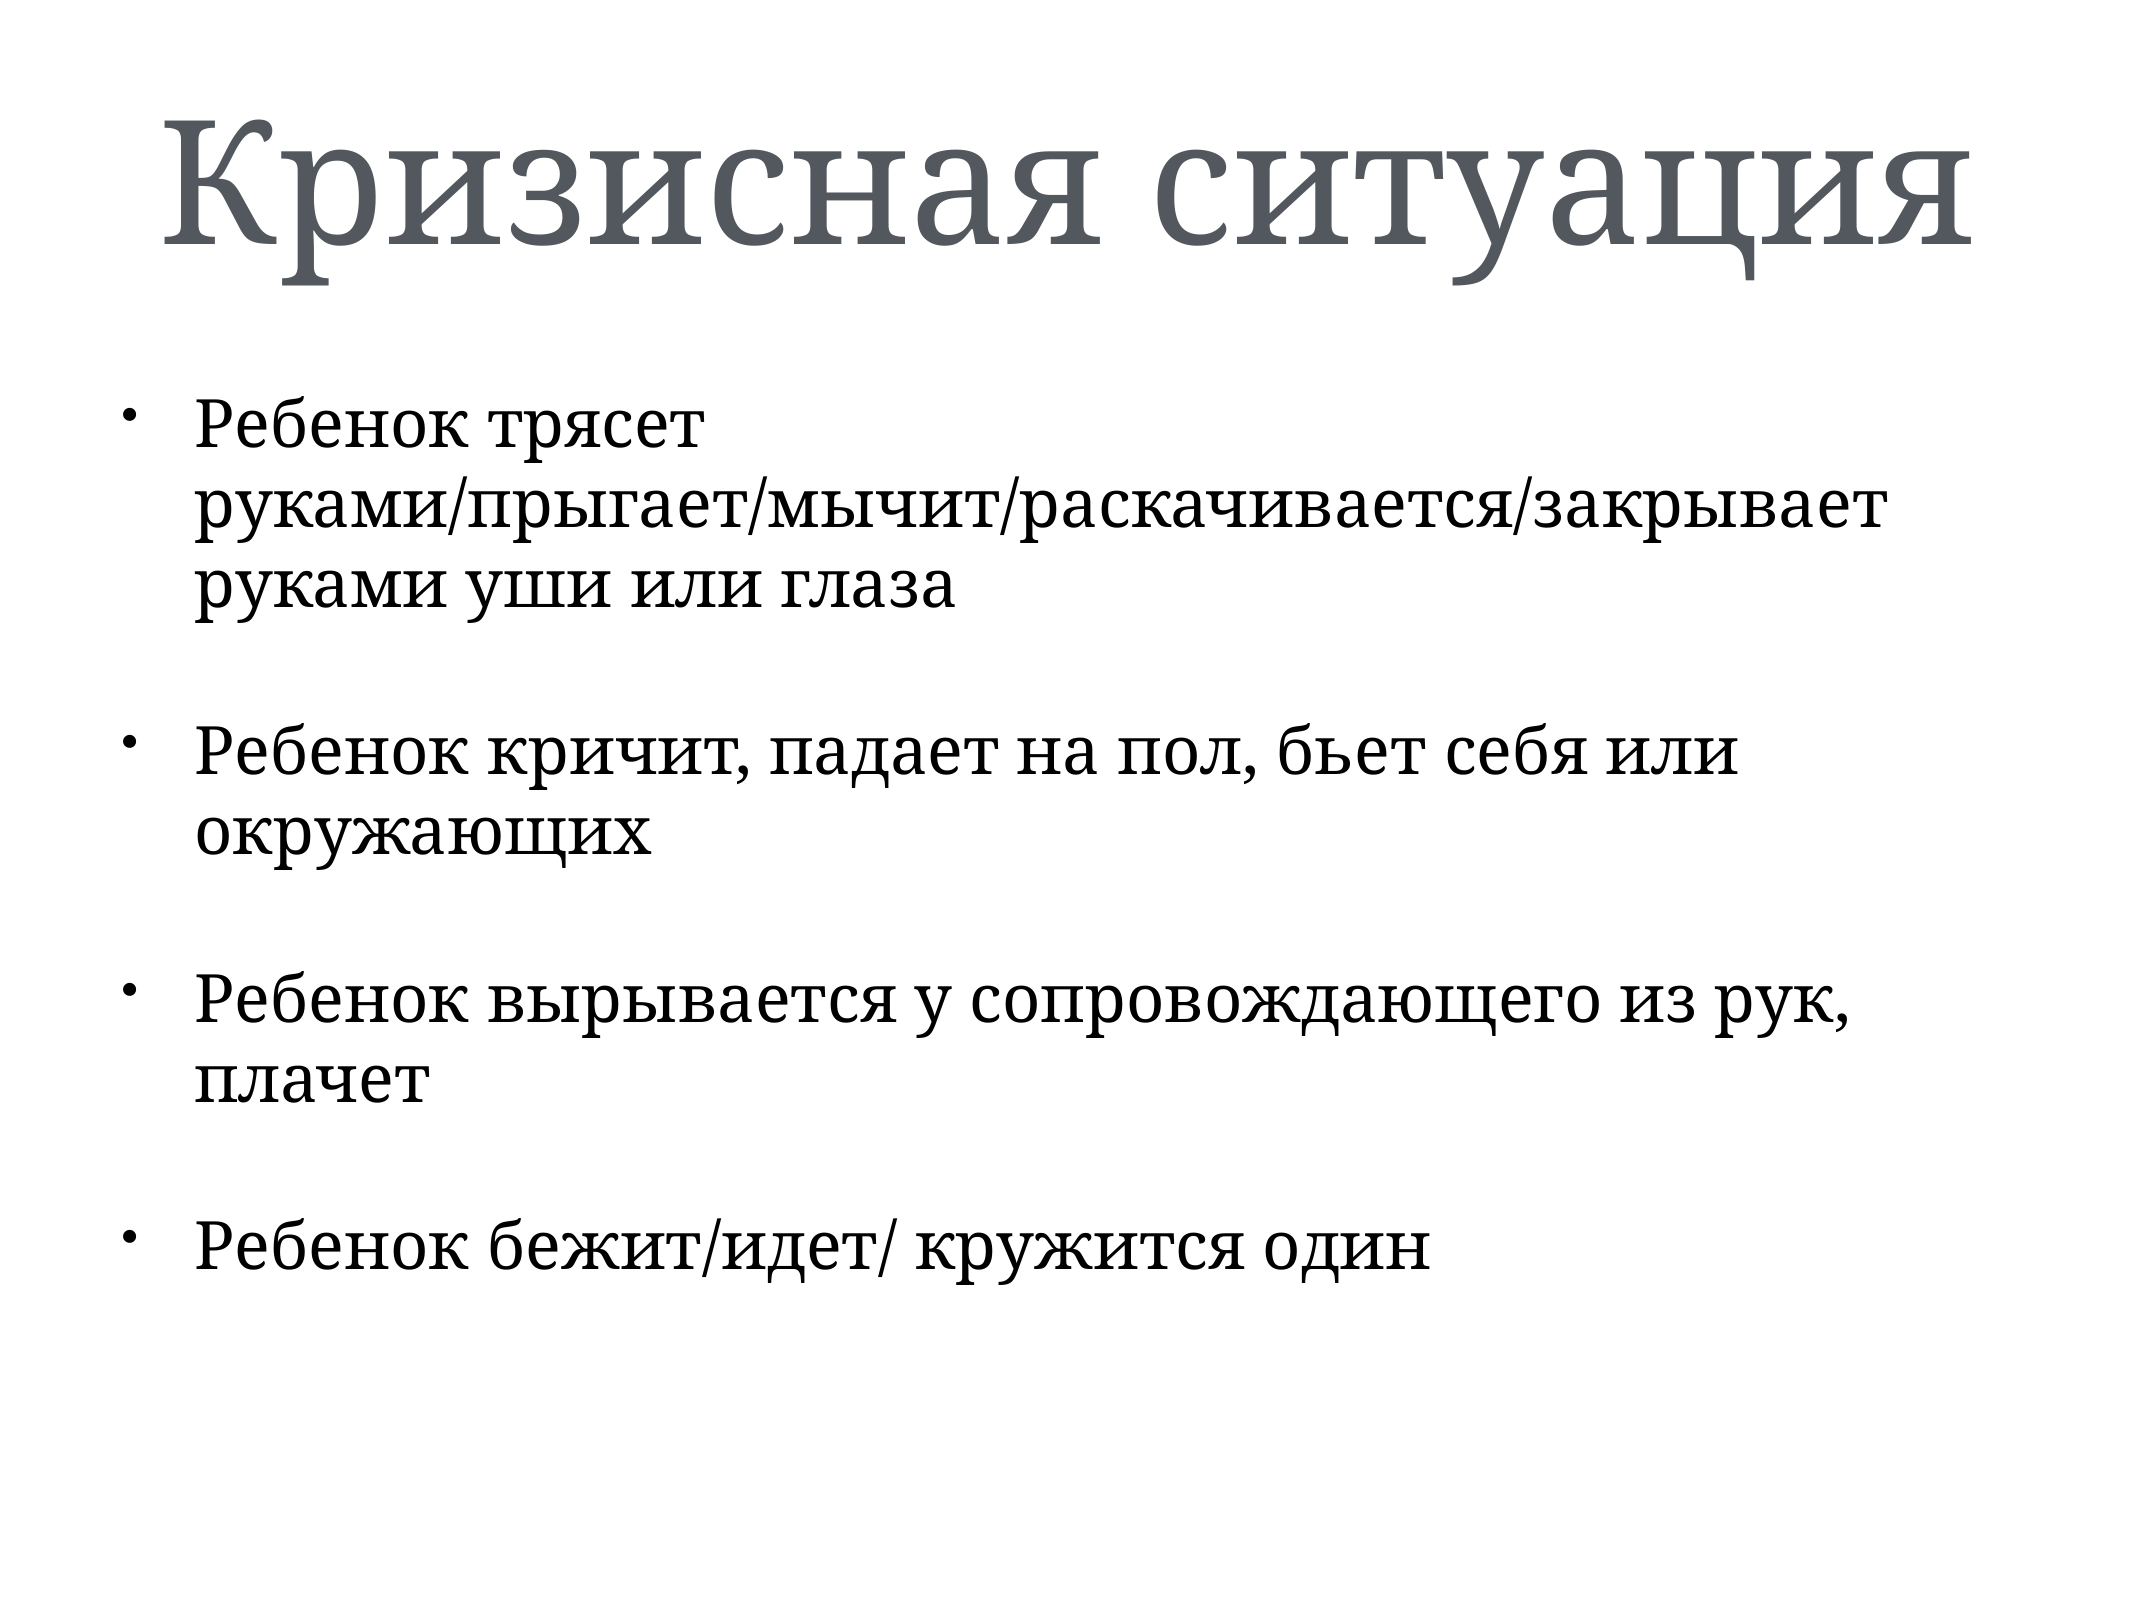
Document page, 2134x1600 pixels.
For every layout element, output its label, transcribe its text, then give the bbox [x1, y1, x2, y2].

title Кризисная ситуация [106, 64, 2027, 331]
list Ребенок трясет руками/прыгает/мычит/раскачивается/закрывает руками уши или глаза Ребенок кричит, падает на пол, бьет себя или окружающих Ребенок вырывается у сопровождающего из рук, плачет Ребенок бежит/идет/ кружится один [106, 373, 2027, 1430]
